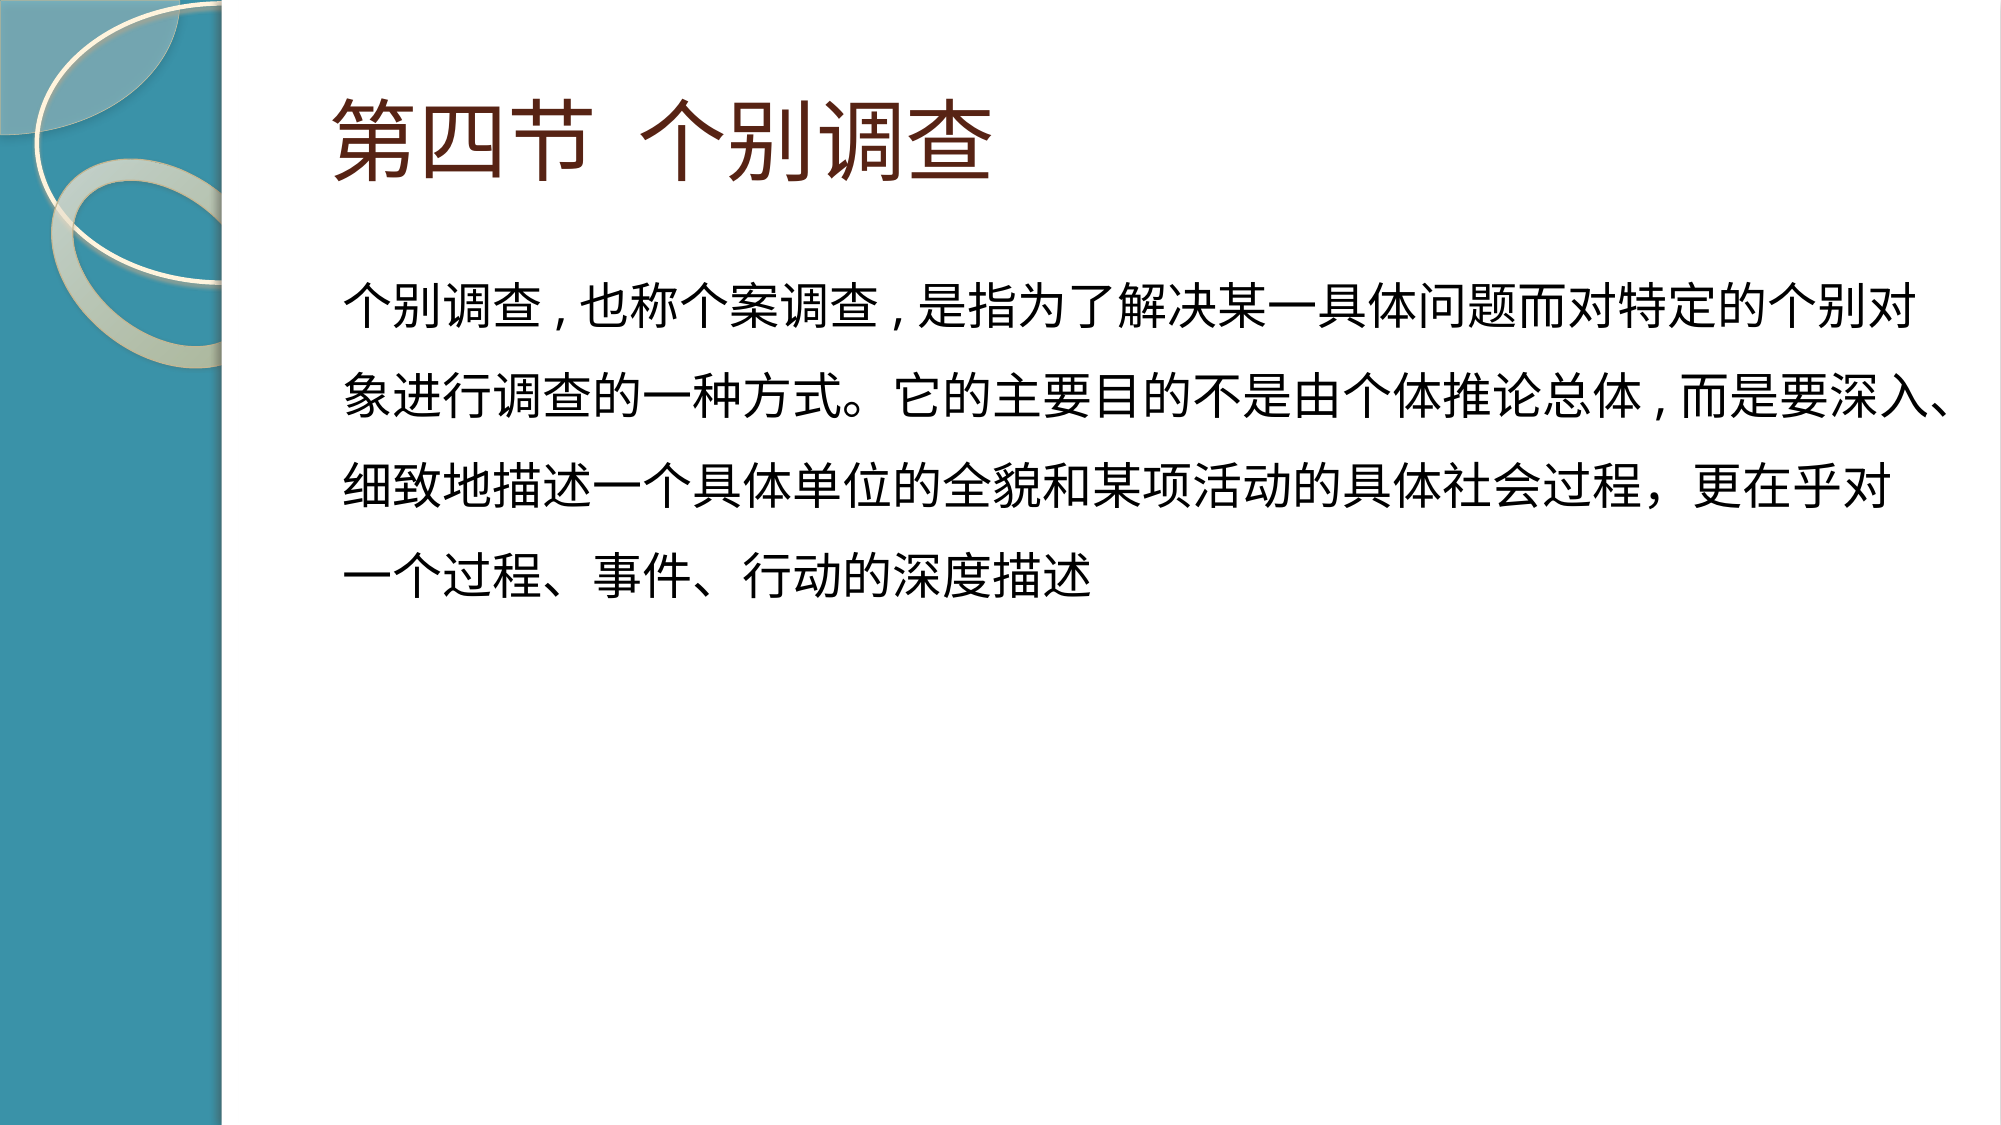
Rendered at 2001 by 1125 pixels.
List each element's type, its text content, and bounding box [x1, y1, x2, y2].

title 第四节 个别调查 [313, 45, 1954, 233]
list 个别调查,也称个案调查,是指为了解决某一具体问题而对特定的个别对象进行调查的一种方式。它的主要目的不是由个体推论总体,而是要深入、细致地描述一个具体单位的全貌和某项活动的具体社会过程，更在乎对一个过程、事件、行动的深度描述 [313, 237, 1954, 1025]
